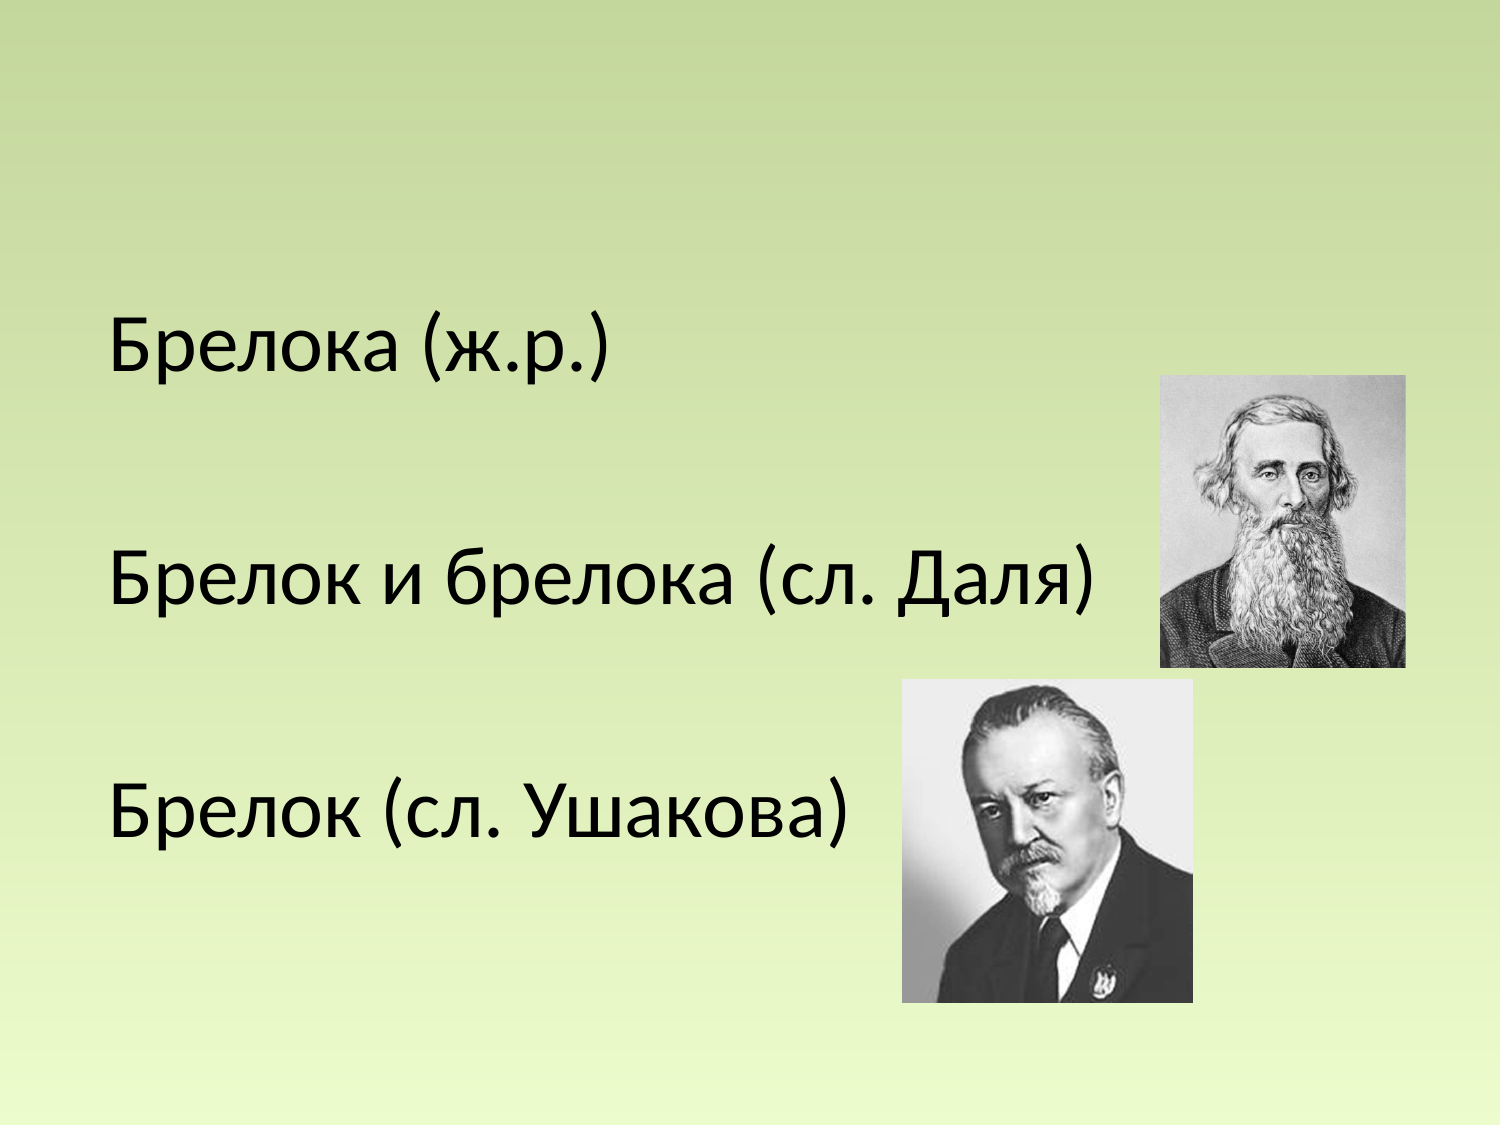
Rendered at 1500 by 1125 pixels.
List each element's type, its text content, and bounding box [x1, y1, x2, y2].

list Брелока (ж.р.) Брелок и брелока (сл. Даля) Брелок (сл. Ушакова) [93, 164, 1444, 907]
picture [1159, 374, 1406, 669]
picture [902, 679, 1193, 1004]
